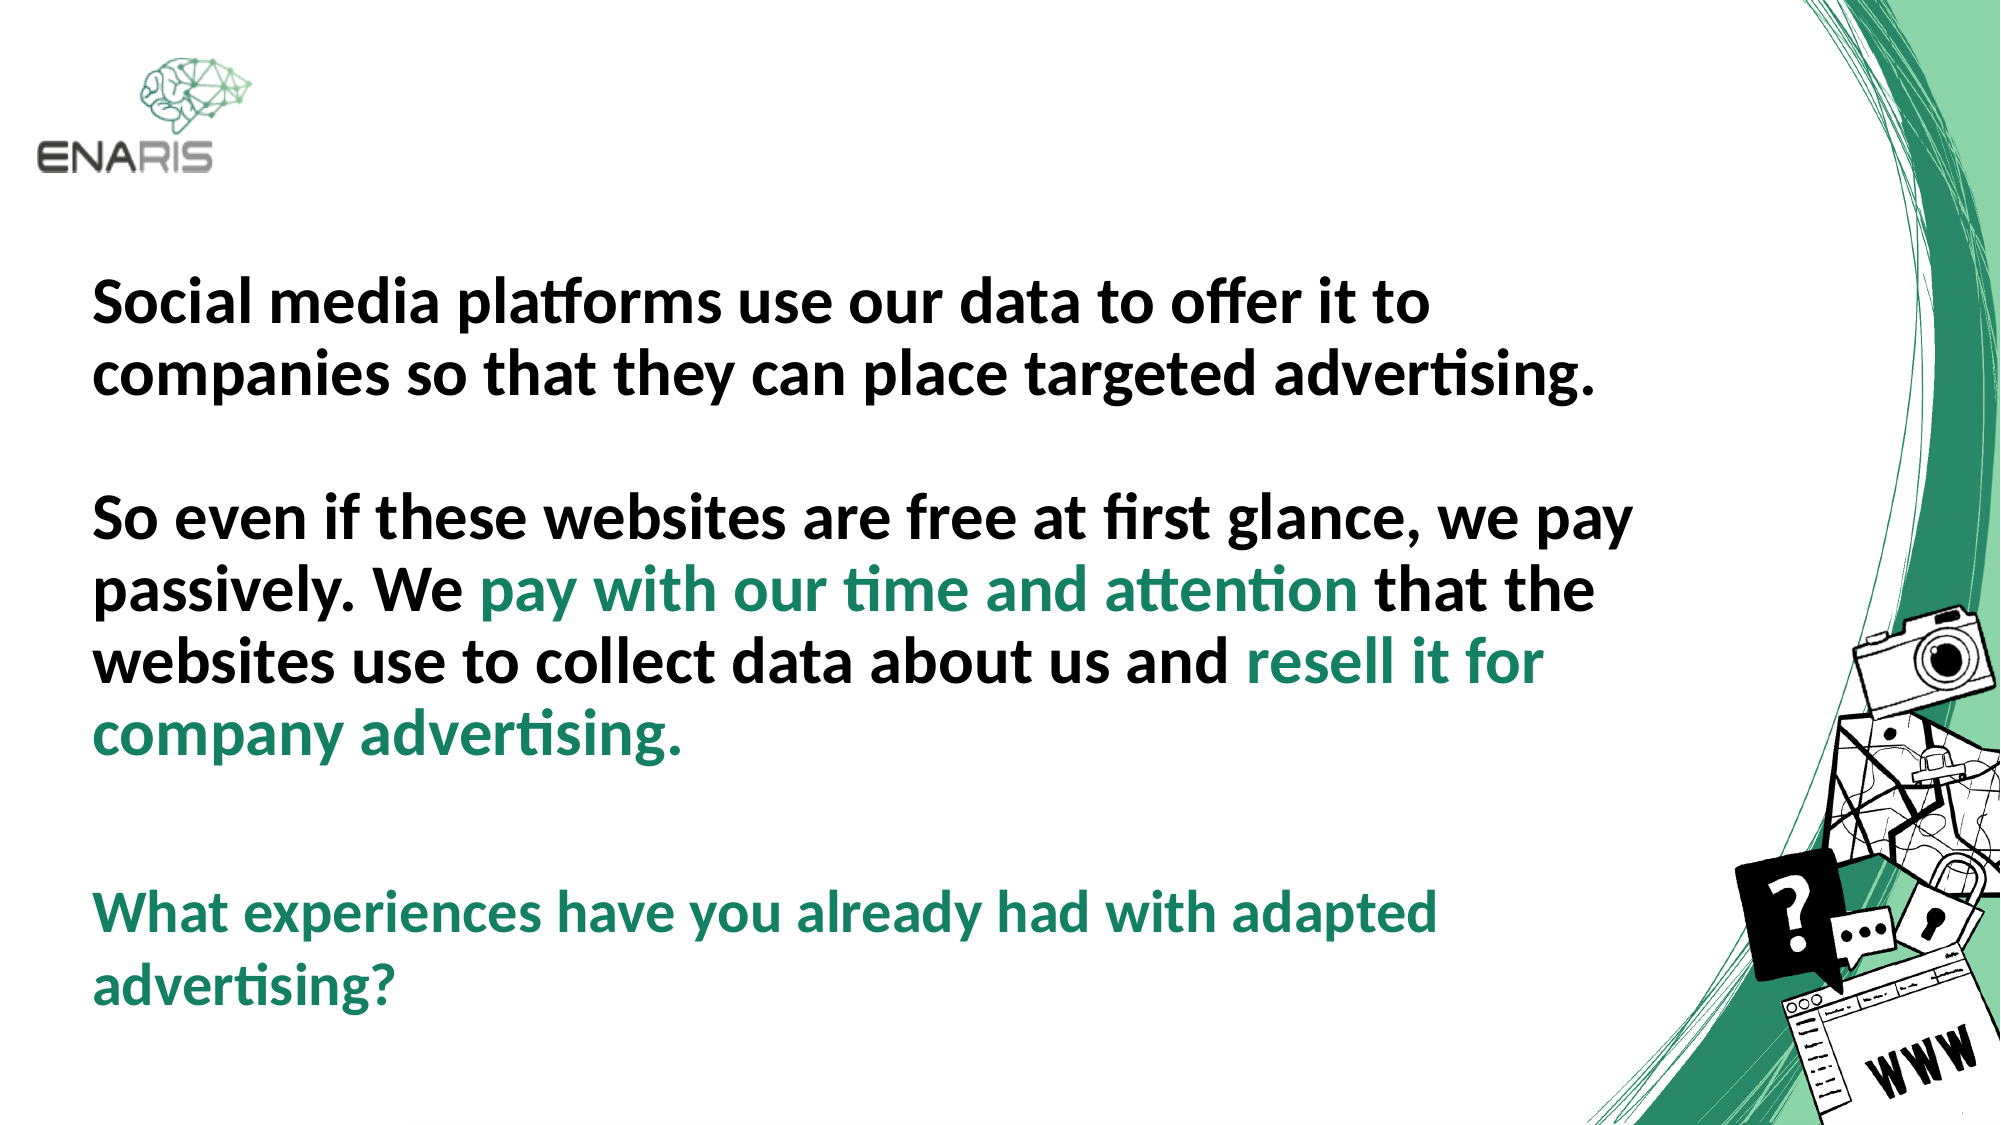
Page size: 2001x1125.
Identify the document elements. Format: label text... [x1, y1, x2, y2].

picture [37, 58, 254, 173]
title Social media platforms use our data to offer it to companies so that they can place targeted advertising. So even if these websites are free at first glance, we pay passively. We pay with our time and attention that the websites use to collect data about us and resell it for company advertising. [77, 216, 1736, 820]
picture [408, 0, 2000, 1125]
text_box What experiences have you already had with adapted advertising? [77, 819, 1596, 1025]
